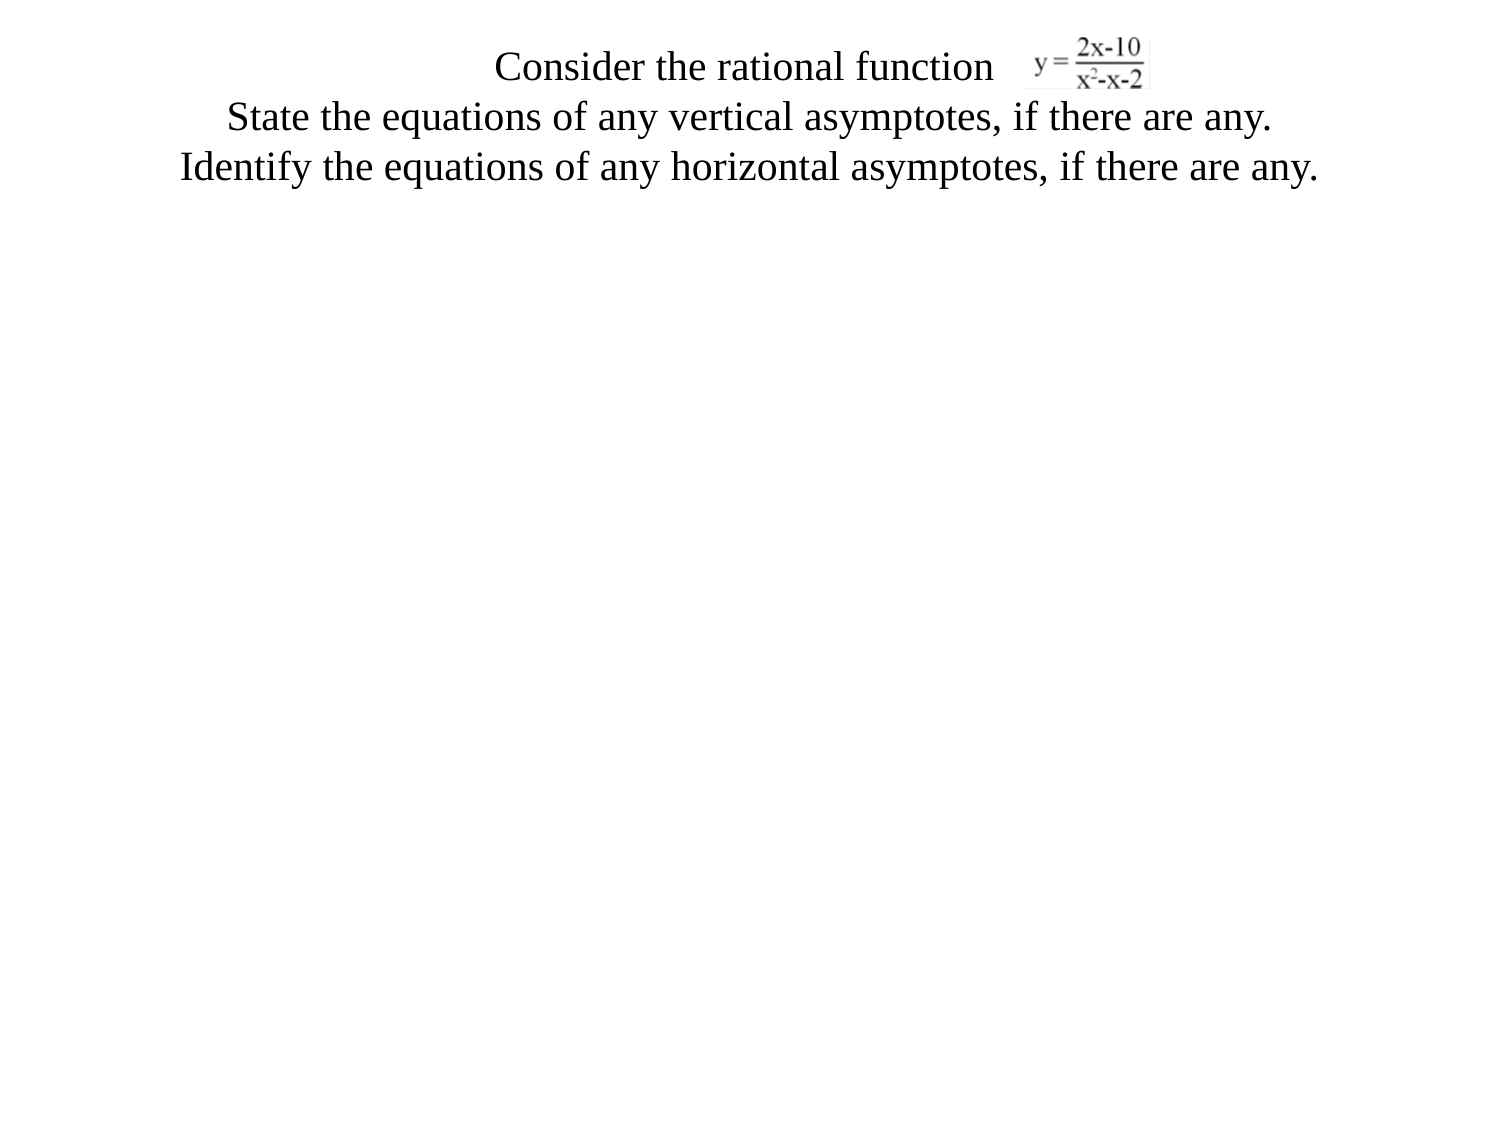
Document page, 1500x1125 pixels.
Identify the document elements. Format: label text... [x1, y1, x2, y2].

title Consider the rational function State the equations of any vertical asymptotes, if there are any. Identify the equations of any horizontal asymptotes, if there are any. [75, 45, 1425, 233]
picture [1024, 37, 1151, 90]
